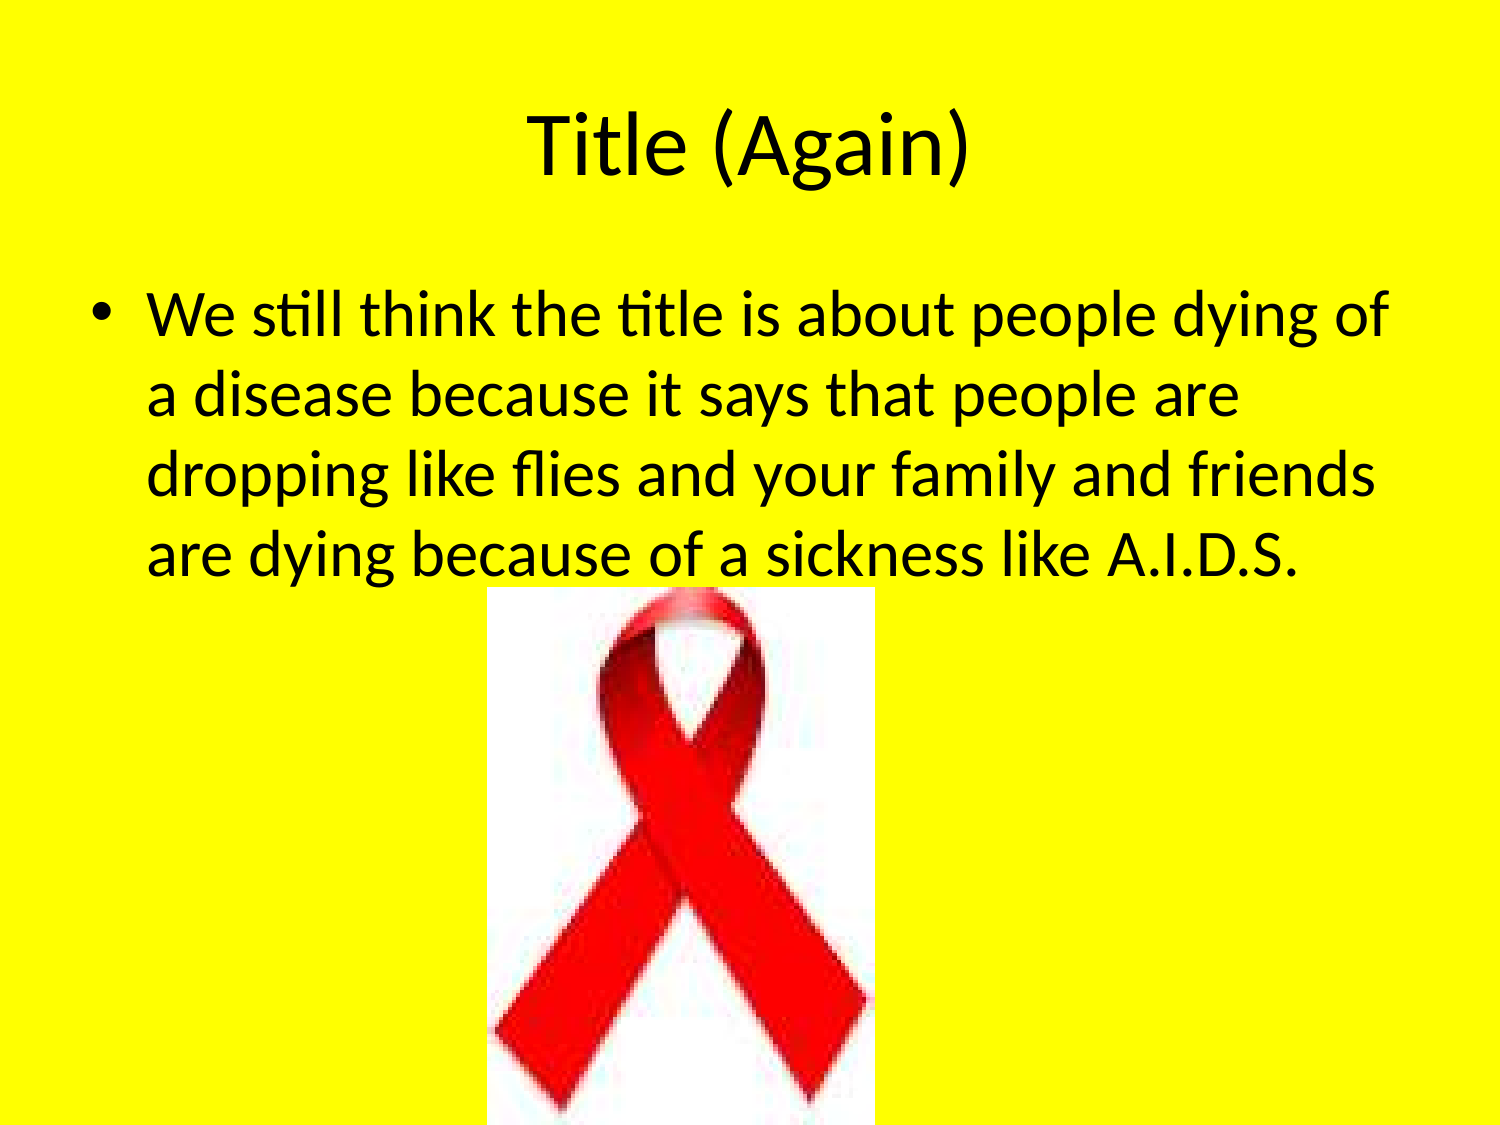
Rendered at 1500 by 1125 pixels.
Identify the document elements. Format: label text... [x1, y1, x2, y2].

picture [487, 587, 876, 1125]
title Title (Again) [75, 45, 1425, 233]
list We still think the title is about people dying of a disease because it says that people are dropping like flies and your family and friends are dying because of a sickness like A.I.D.S. [75, 262, 1425, 1005]
